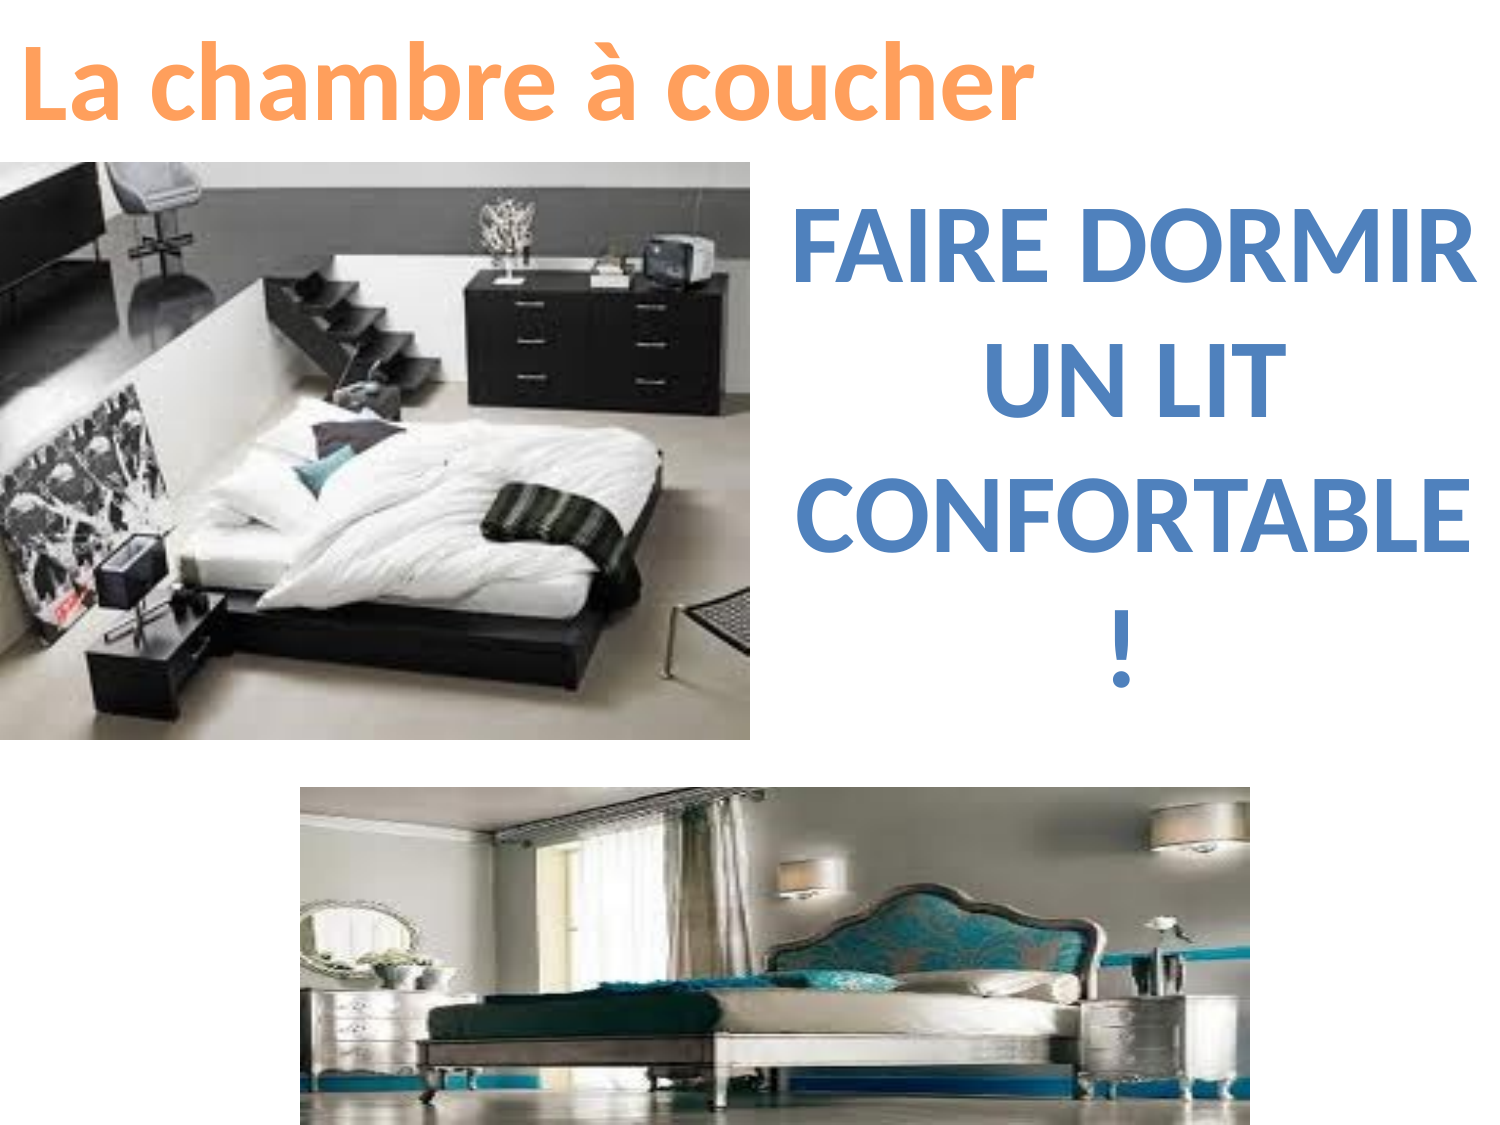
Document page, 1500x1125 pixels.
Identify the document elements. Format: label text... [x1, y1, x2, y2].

picture [299, 787, 1251, 1125]
picture [0, 162, 751, 740]
text_box La chambre à coucher [5, 0, 1078, 150]
text_box faire dormir un lit confortable! [769, 162, 1500, 718]
